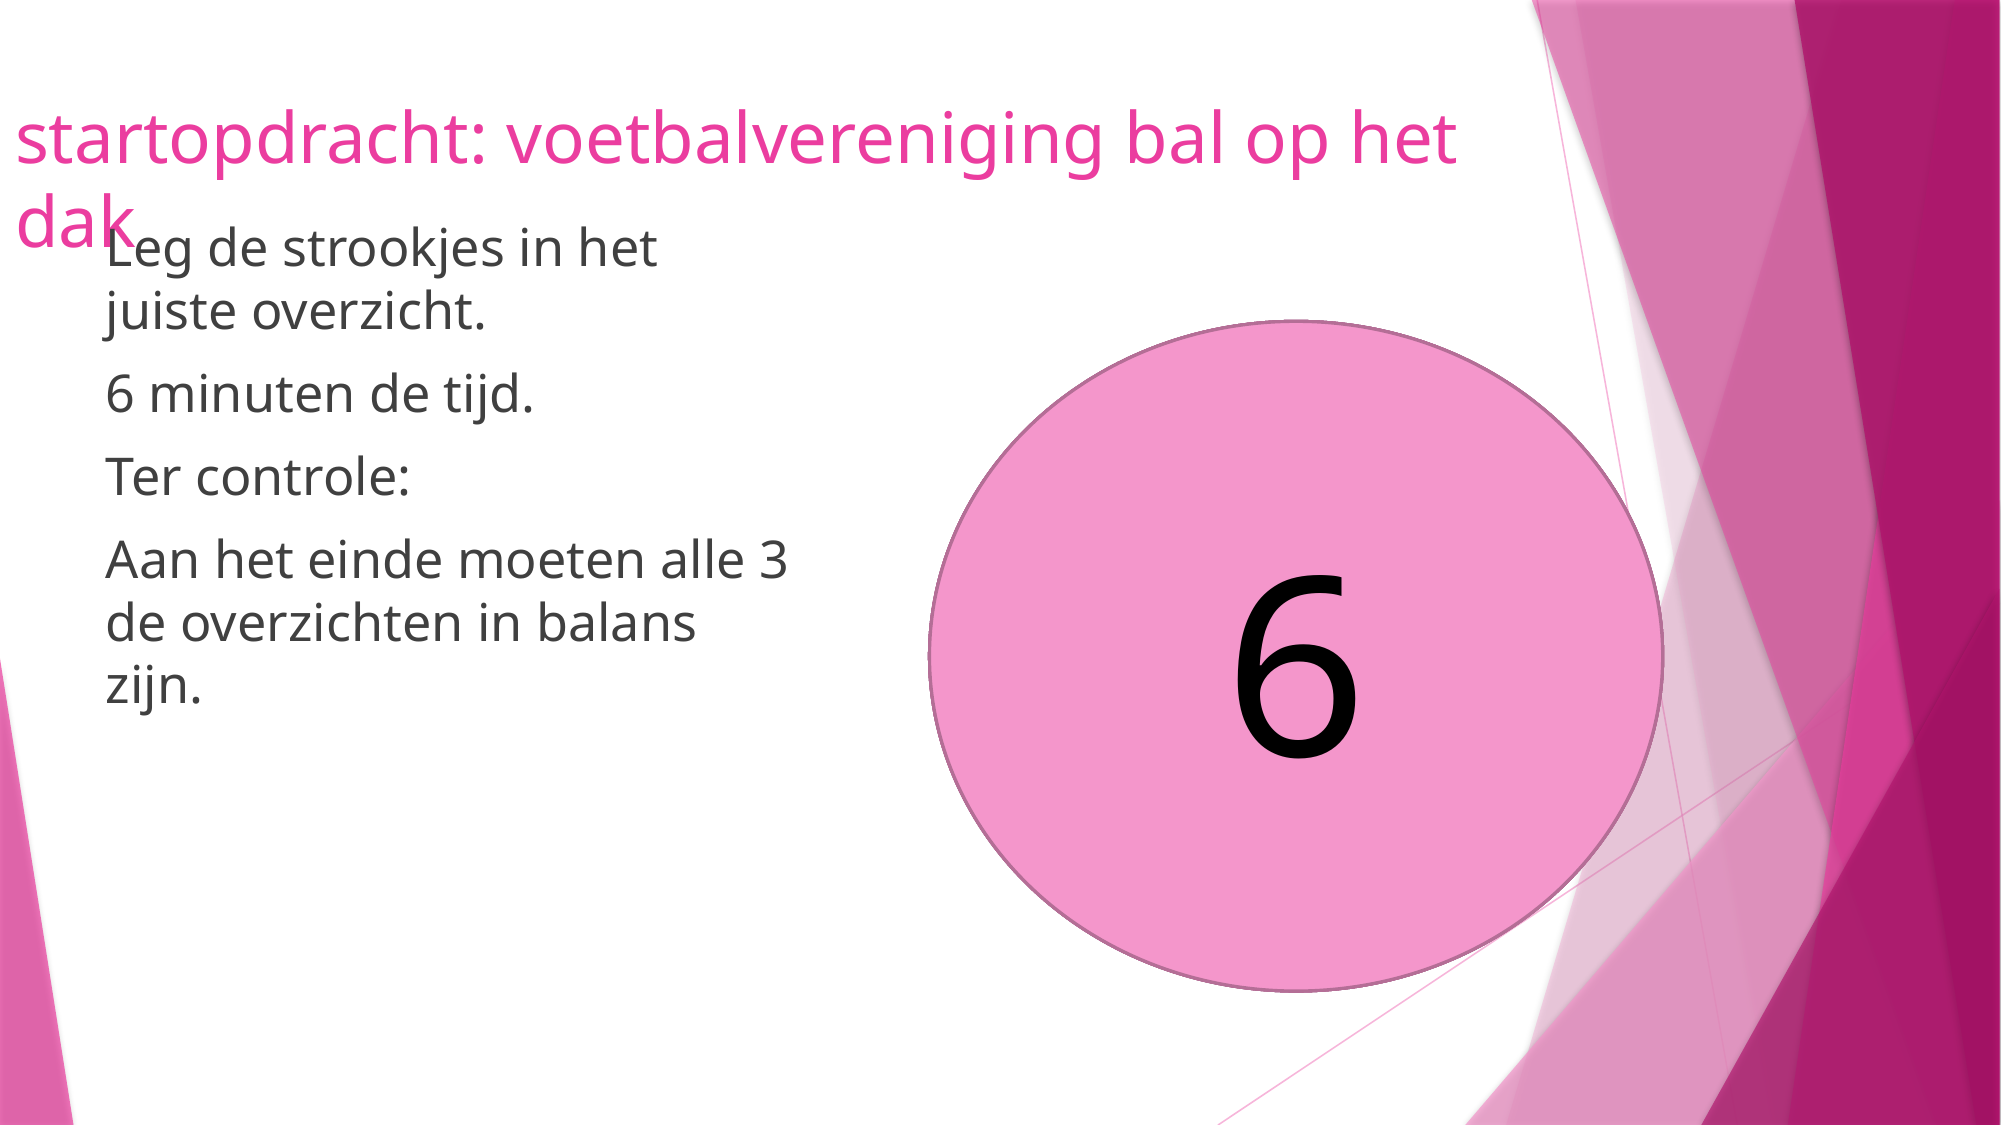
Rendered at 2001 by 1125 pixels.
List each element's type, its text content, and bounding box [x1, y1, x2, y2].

text_box 6 [927, 319, 1665, 993]
title startopdracht: voetbalvereniging bal op het dak [0, 0, 1585, 322]
list Leg de strookjes in het juiste overzicht. 6 minuten de tijd. Ter controle: Aan het einde moeten alle 3 de overzichten in balans zijn. [90, 207, 817, 960]
